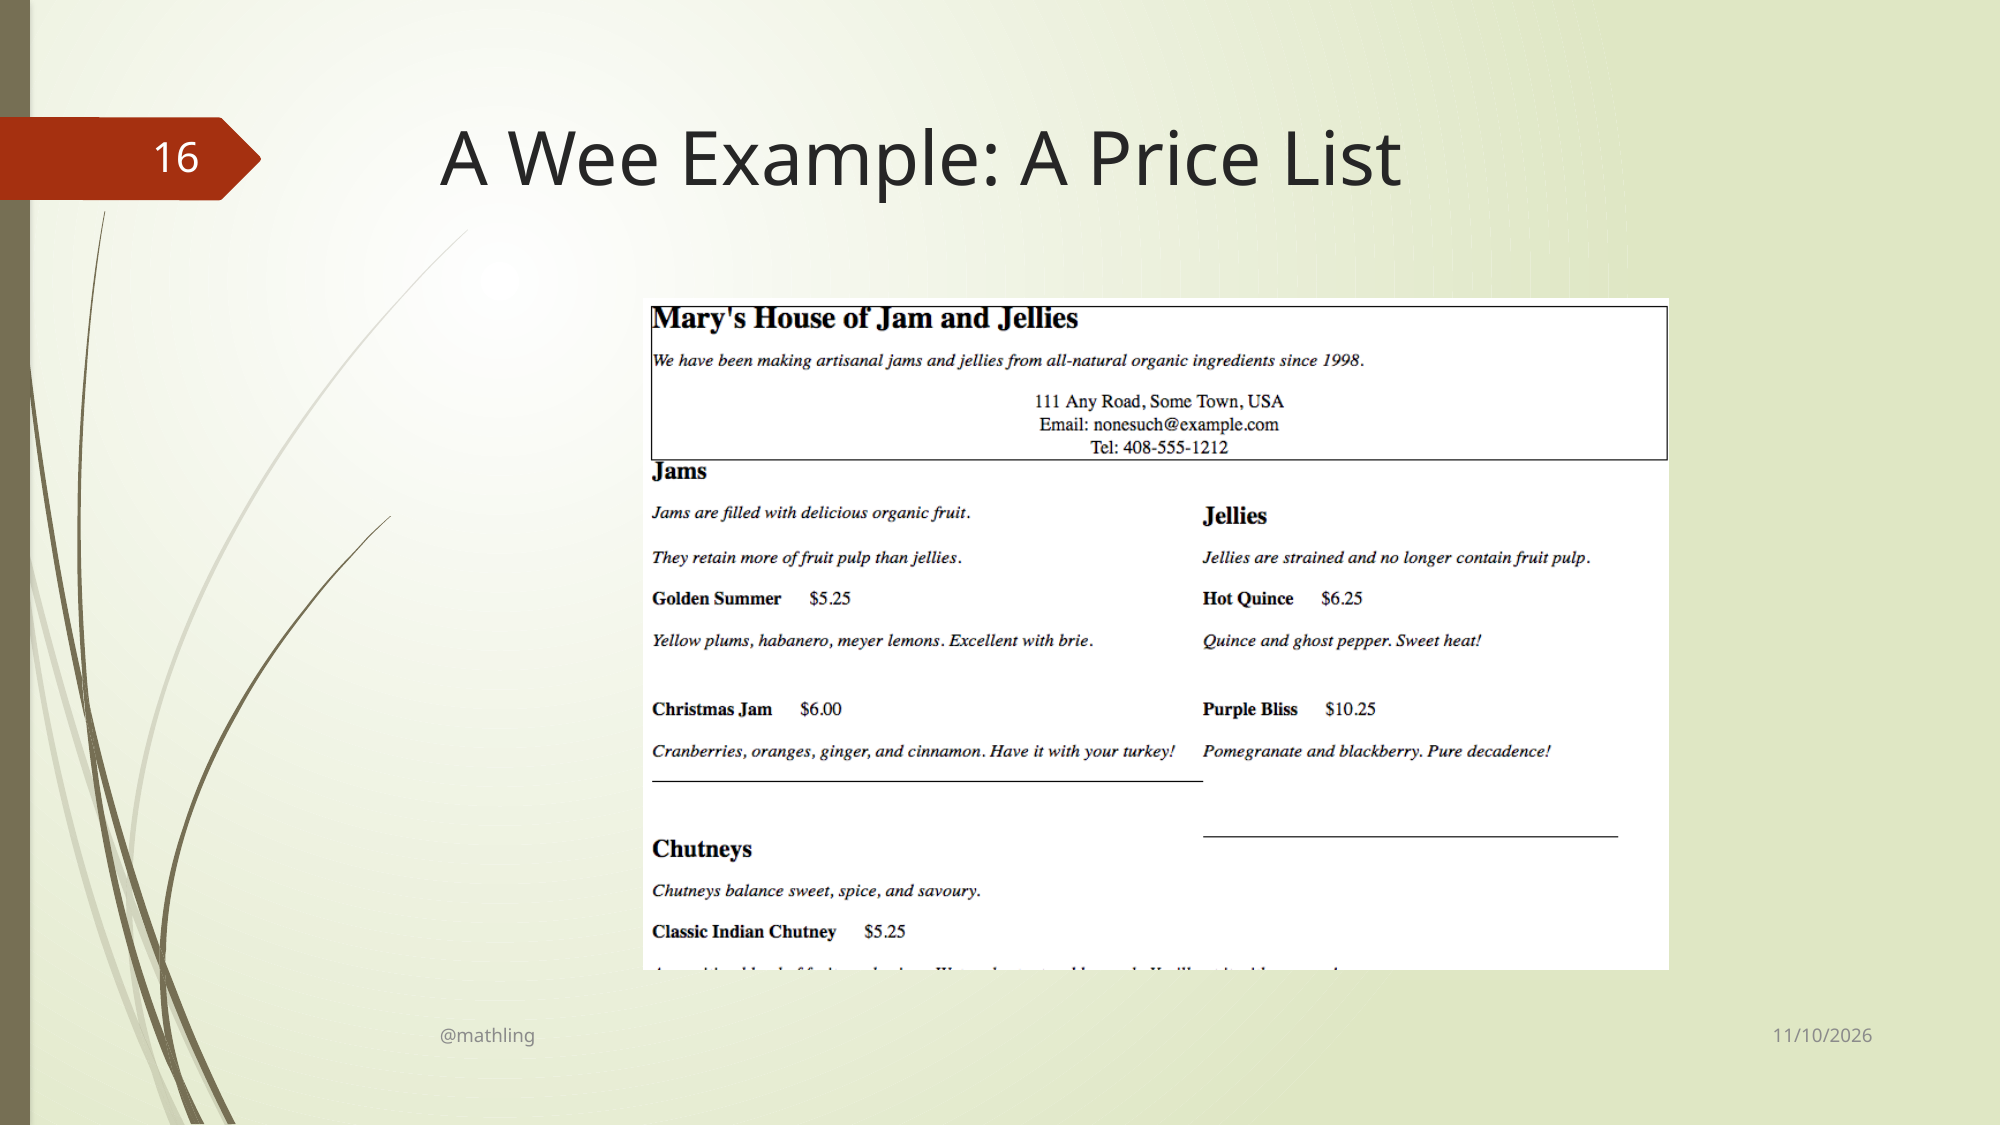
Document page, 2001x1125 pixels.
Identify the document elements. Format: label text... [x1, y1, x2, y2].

slide_number 16 [87, 129, 216, 190]
footer @mathling [424, 1006, 1675, 1067]
title A Wee Example: A Price List [425, 102, 1888, 262]
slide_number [1699, 1005, 1888, 1067]
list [643, 297, 1669, 971]
